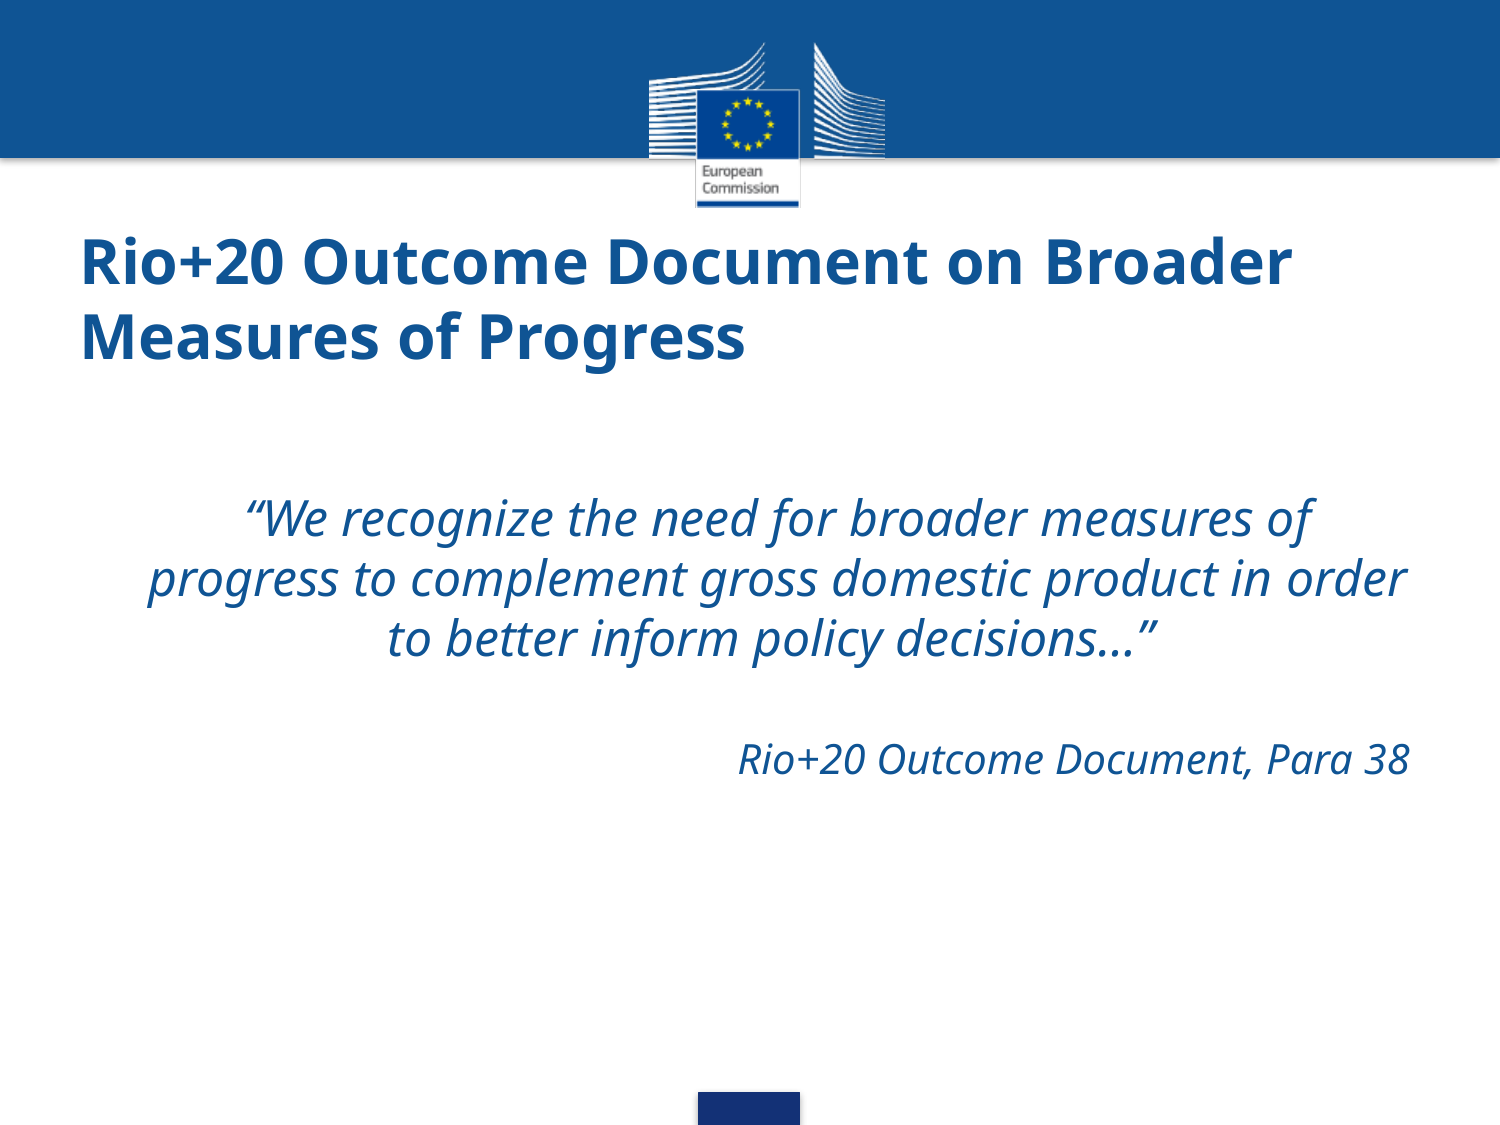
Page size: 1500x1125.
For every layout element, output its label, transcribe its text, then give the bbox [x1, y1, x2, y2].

title Rio+20 Outcome Document on Broader Measures of Progress [64, 219, 1415, 374]
picture [649, 42, 885, 208]
list “We recognize the need for broader measures of progress to complement gross domestic product in order to better inform policy decisions…” Rio+20 Outcome Document, Para 38 [75, 408, 1425, 988]
